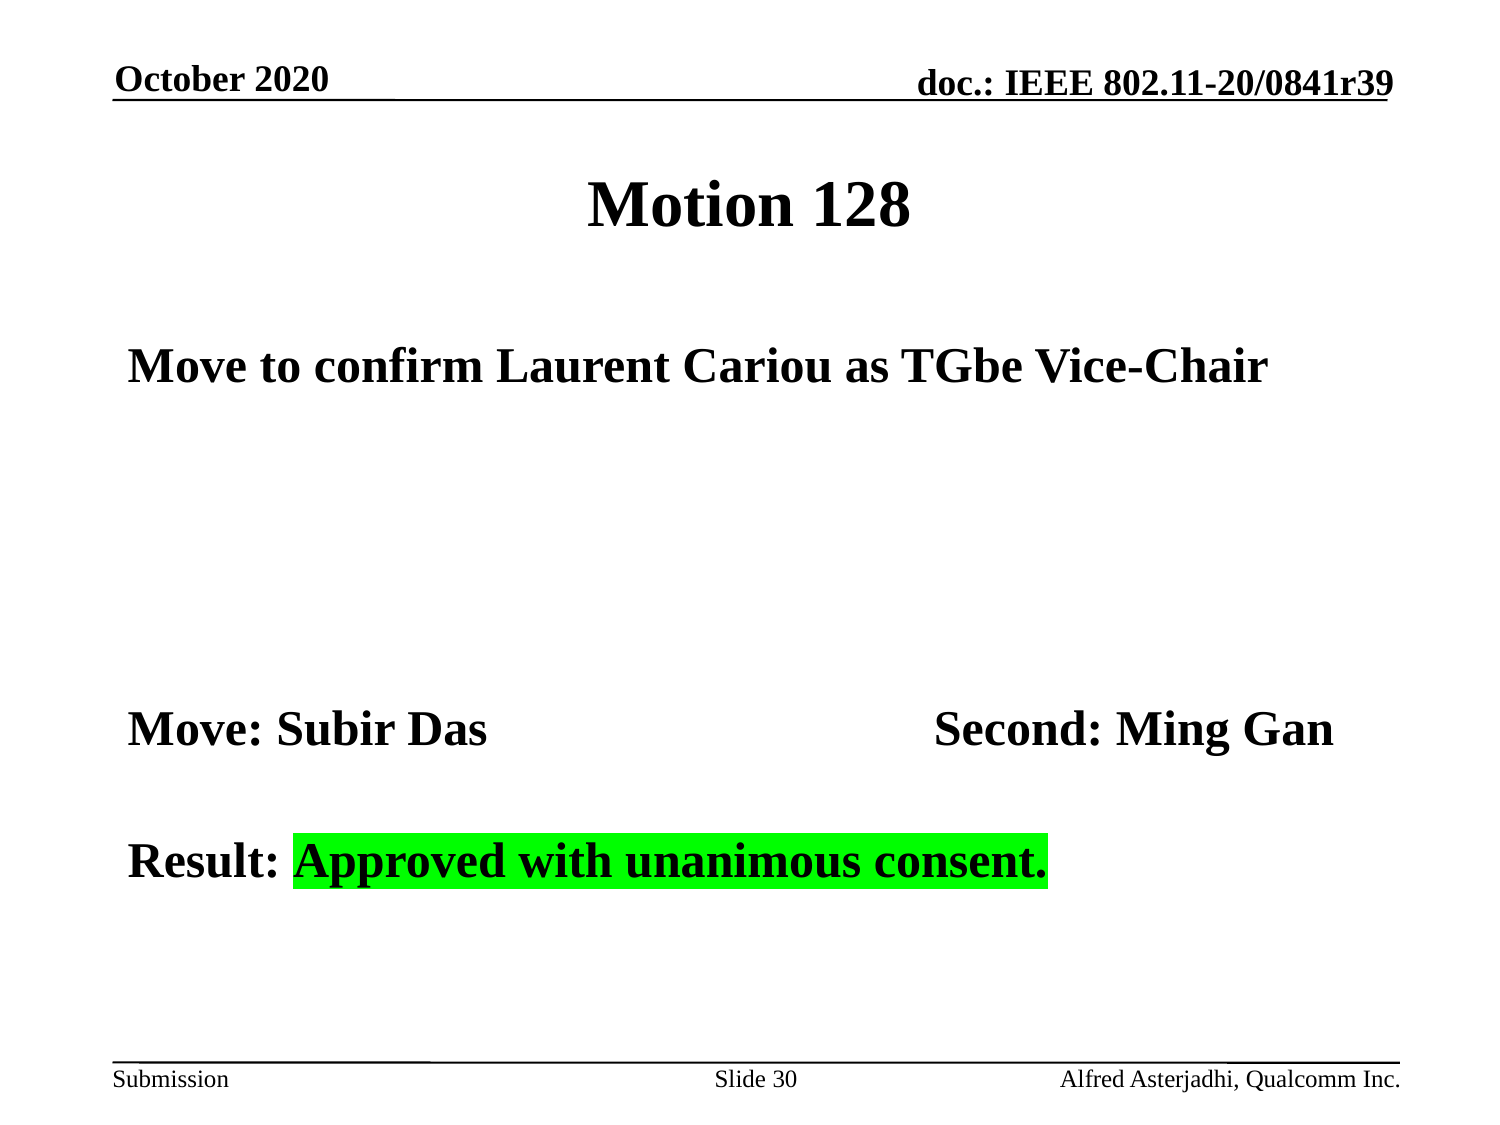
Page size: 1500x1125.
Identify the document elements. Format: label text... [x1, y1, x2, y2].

footer Alfred Asterjadhi, Qualcomm Inc. [878, 1061, 1402, 1093]
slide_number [114, 54, 423, 100]
title Motion 128 [112, 112, 1388, 288]
slide_number Slide 30 [712, 1061, 800, 1123]
list Move to confirm Laurent Cariou as TGbe Vice-Chair Move: Subir Das Second: Ming Gan Result: Approved with unanimous consent. [112, 324, 1388, 1000]
